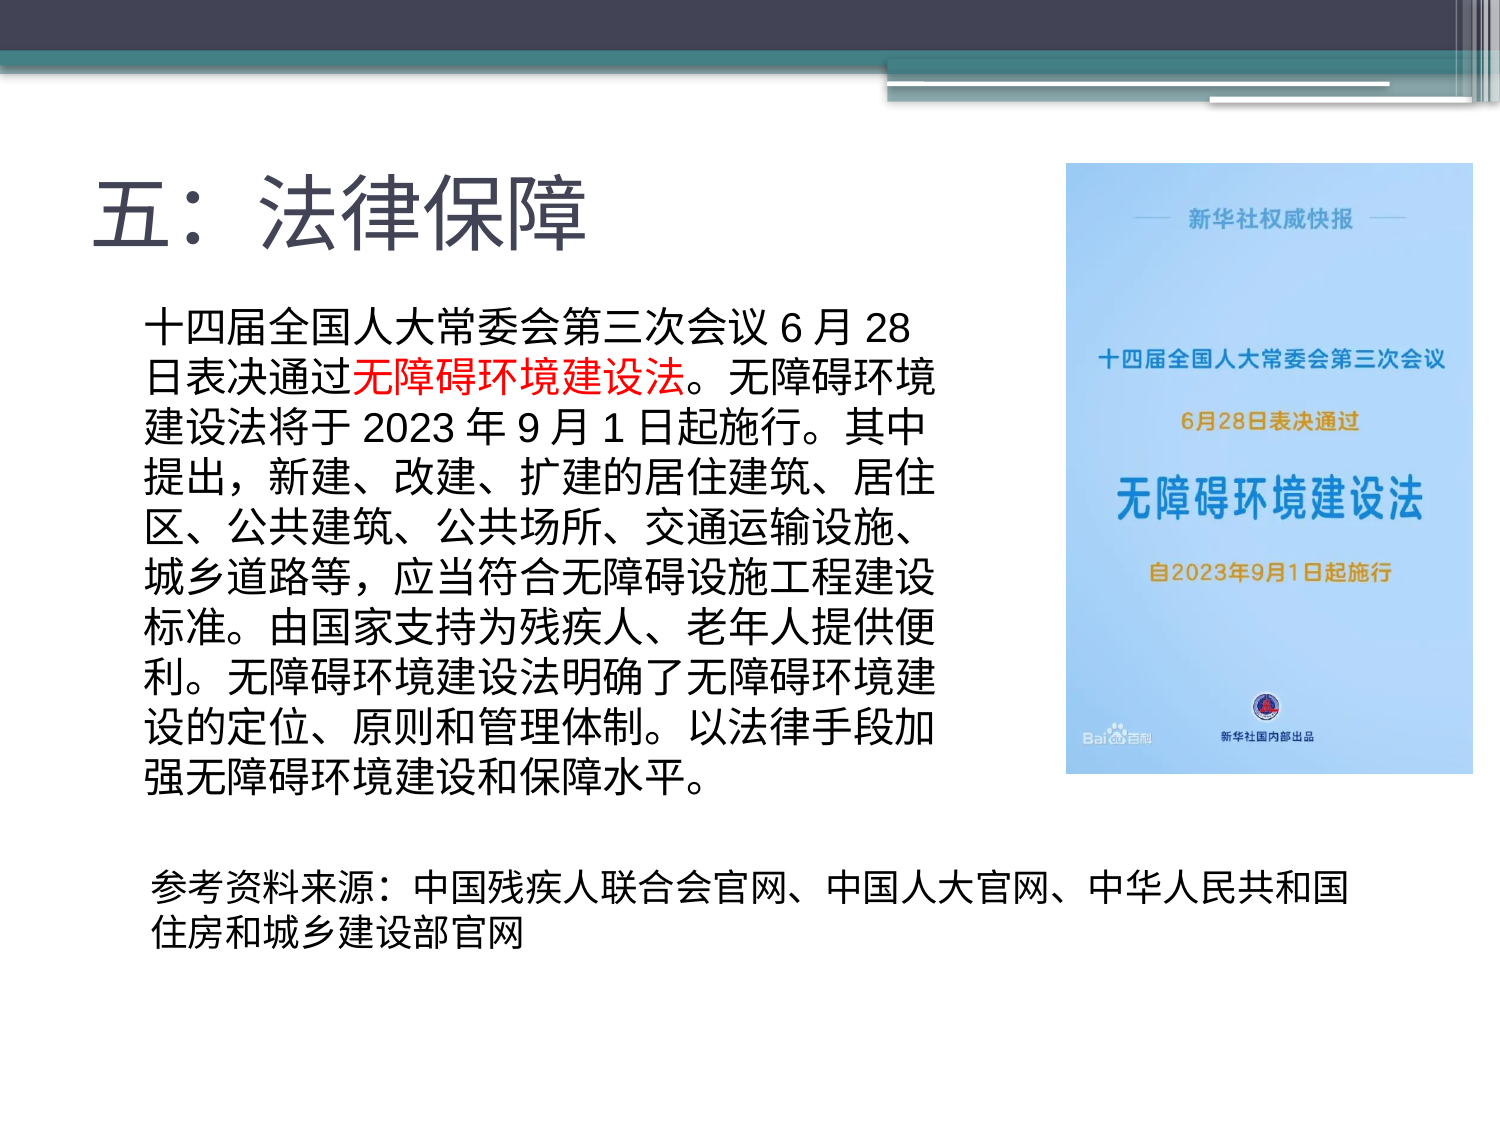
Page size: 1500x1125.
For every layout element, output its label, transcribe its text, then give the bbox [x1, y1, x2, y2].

title 五：法律保障 [75, 152, 1425, 270]
text_box 参考资料来源：中国残疾人联合会官网、中国人大官网、中华人民共和国住房和城乡建设部官网 [134, 856, 1366, 962]
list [1066, 163, 1473, 774]
text_box 十四届全国人大常委会第三次会议6月28日表决通过无障碍环境建设法。无障碍环境建设法将于2023年9月1日起施行。其中提出，新建、改建、扩建的居住建筑、居住区、公共建筑、公共场所、交通运输设施、城乡道路等，应当符合无障碍设施工程建设标准。由国家支持为残疾人、老年人提供便利。无障碍环境建设法明确了无障碍环境建设的定位、原则和管理体制。以法律手段加强无障碍环境建设和保障水平。 [128, 292, 973, 808]
